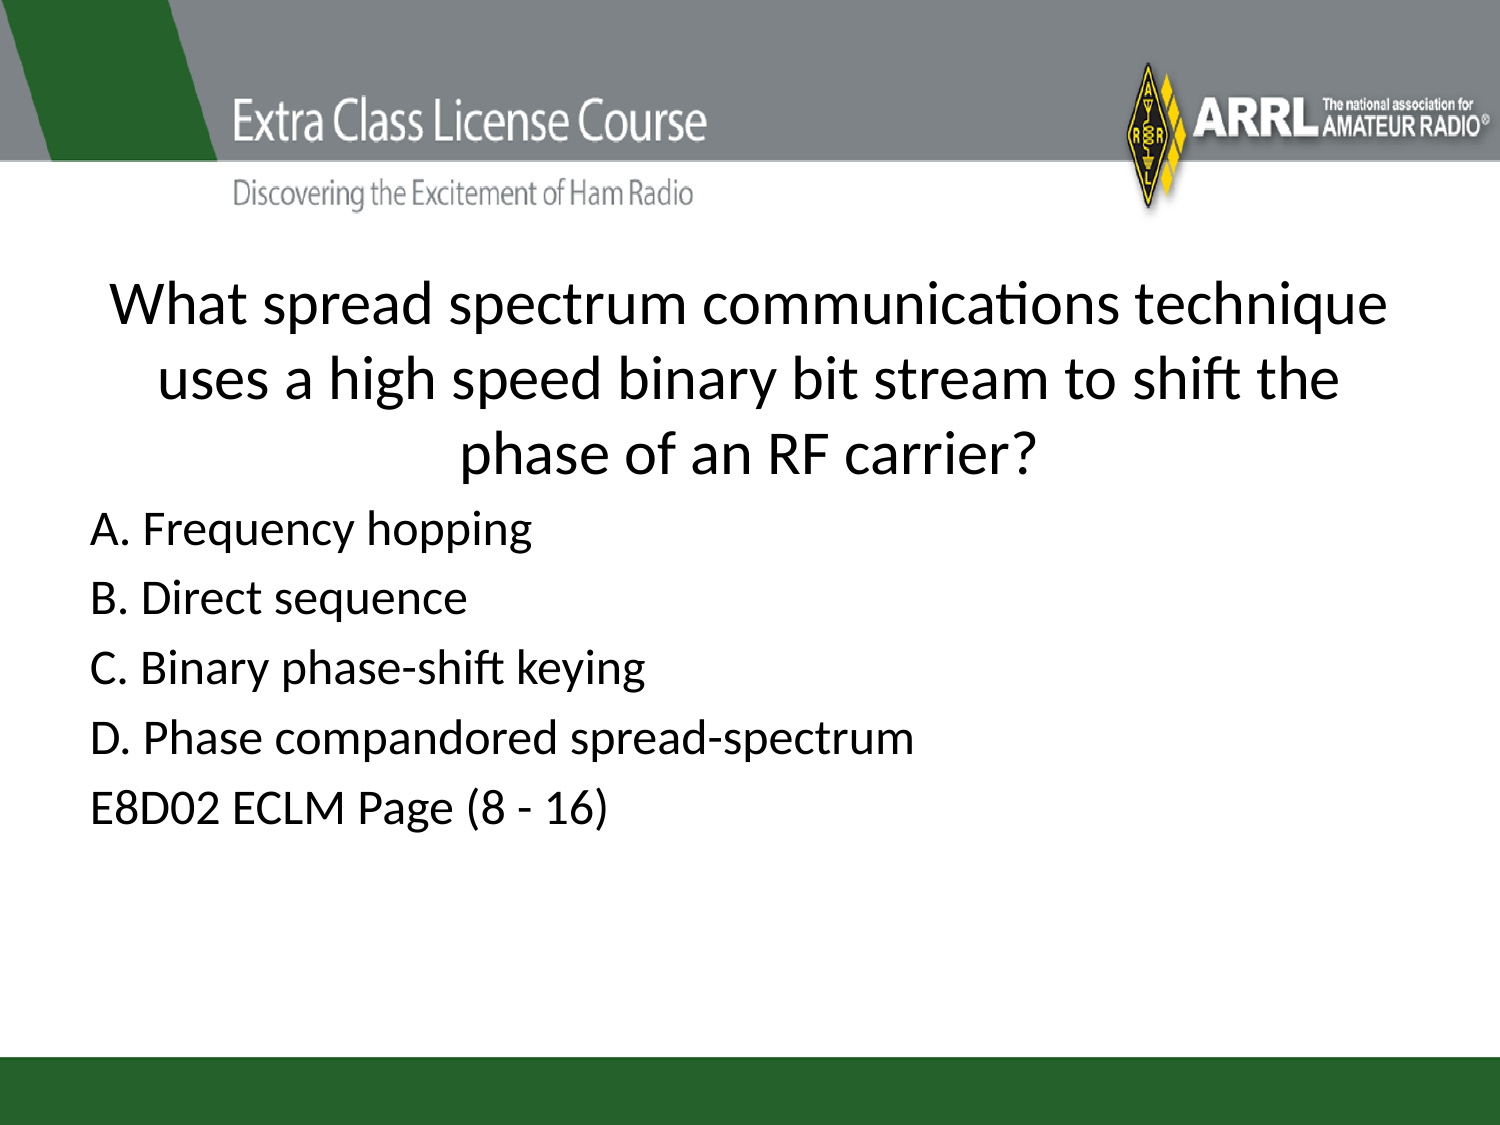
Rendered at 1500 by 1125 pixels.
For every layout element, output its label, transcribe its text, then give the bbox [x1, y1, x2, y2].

picture [0, 0, 1500, 1125]
title What spread spectrum communications technique uses a high speed binary bit stream to shift the phase of an RF carrier? [75, 254, 1425, 435]
list A. Frequency hopping B. Direct sequence C. Binary phase-shift keying D. Phase compandored spread-spectrum E8D02 ECLM Page (8 - 16) [75, 487, 1425, 1005]
